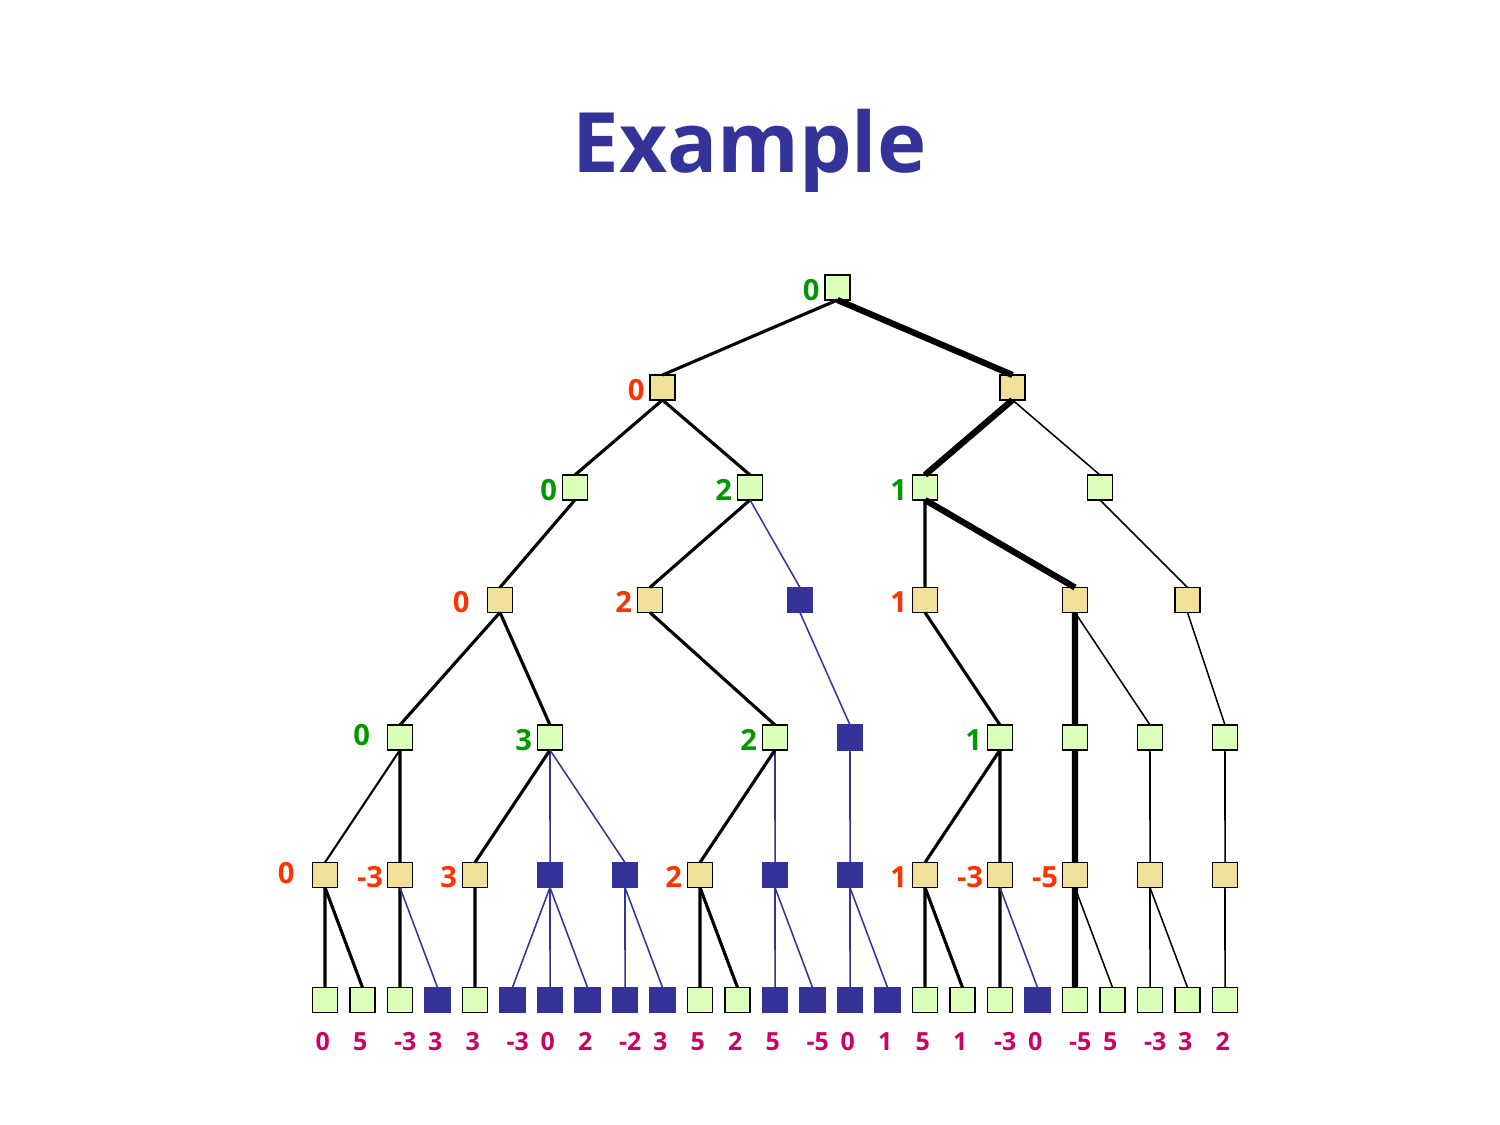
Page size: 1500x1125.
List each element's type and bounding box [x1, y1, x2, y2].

title [74, 44, 1426, 233]
text_box [438, 576, 485, 626]
text_box [300, 1017, 1245, 1063]
text_box [312, 263, 1238, 1013]
text_box [263, 847, 310, 897]
text_box [328, 700, 386, 761]
